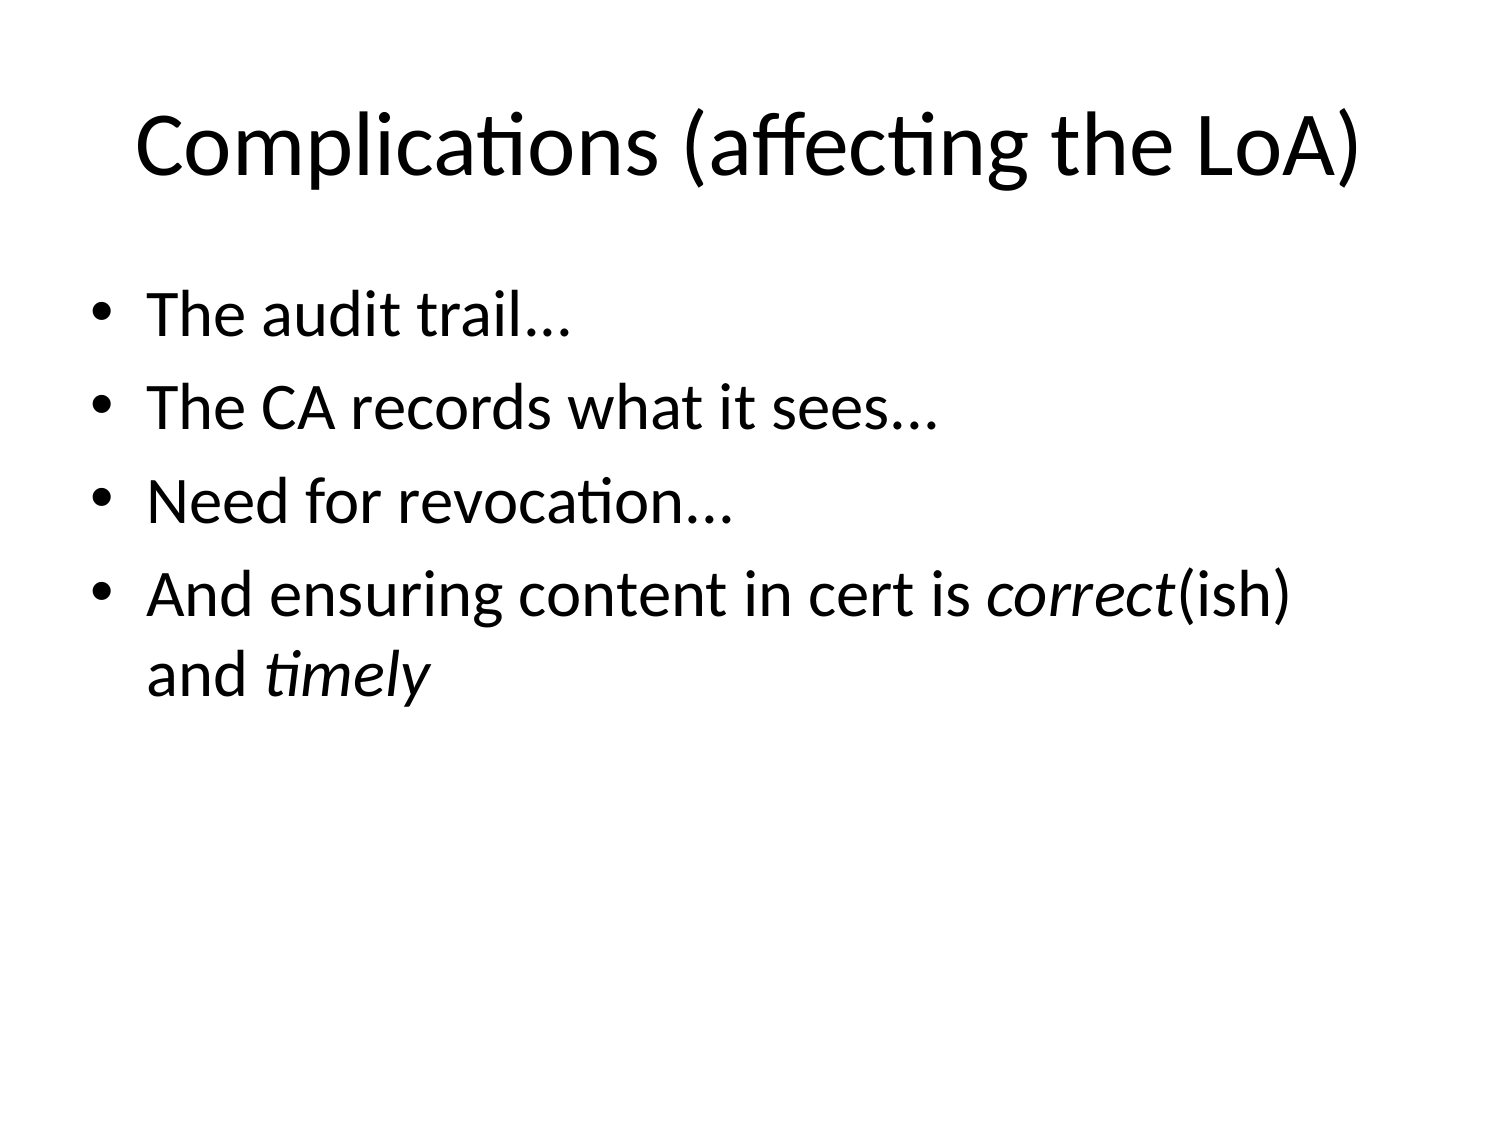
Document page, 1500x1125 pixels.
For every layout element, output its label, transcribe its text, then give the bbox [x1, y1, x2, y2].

title Complications (affecting the LoA) [75, 45, 1425, 233]
list The audit trail... The CA records what it sees... Need for revocation... And ensuring content in cert is correct(ish) and timely [75, 262, 1425, 1005]
